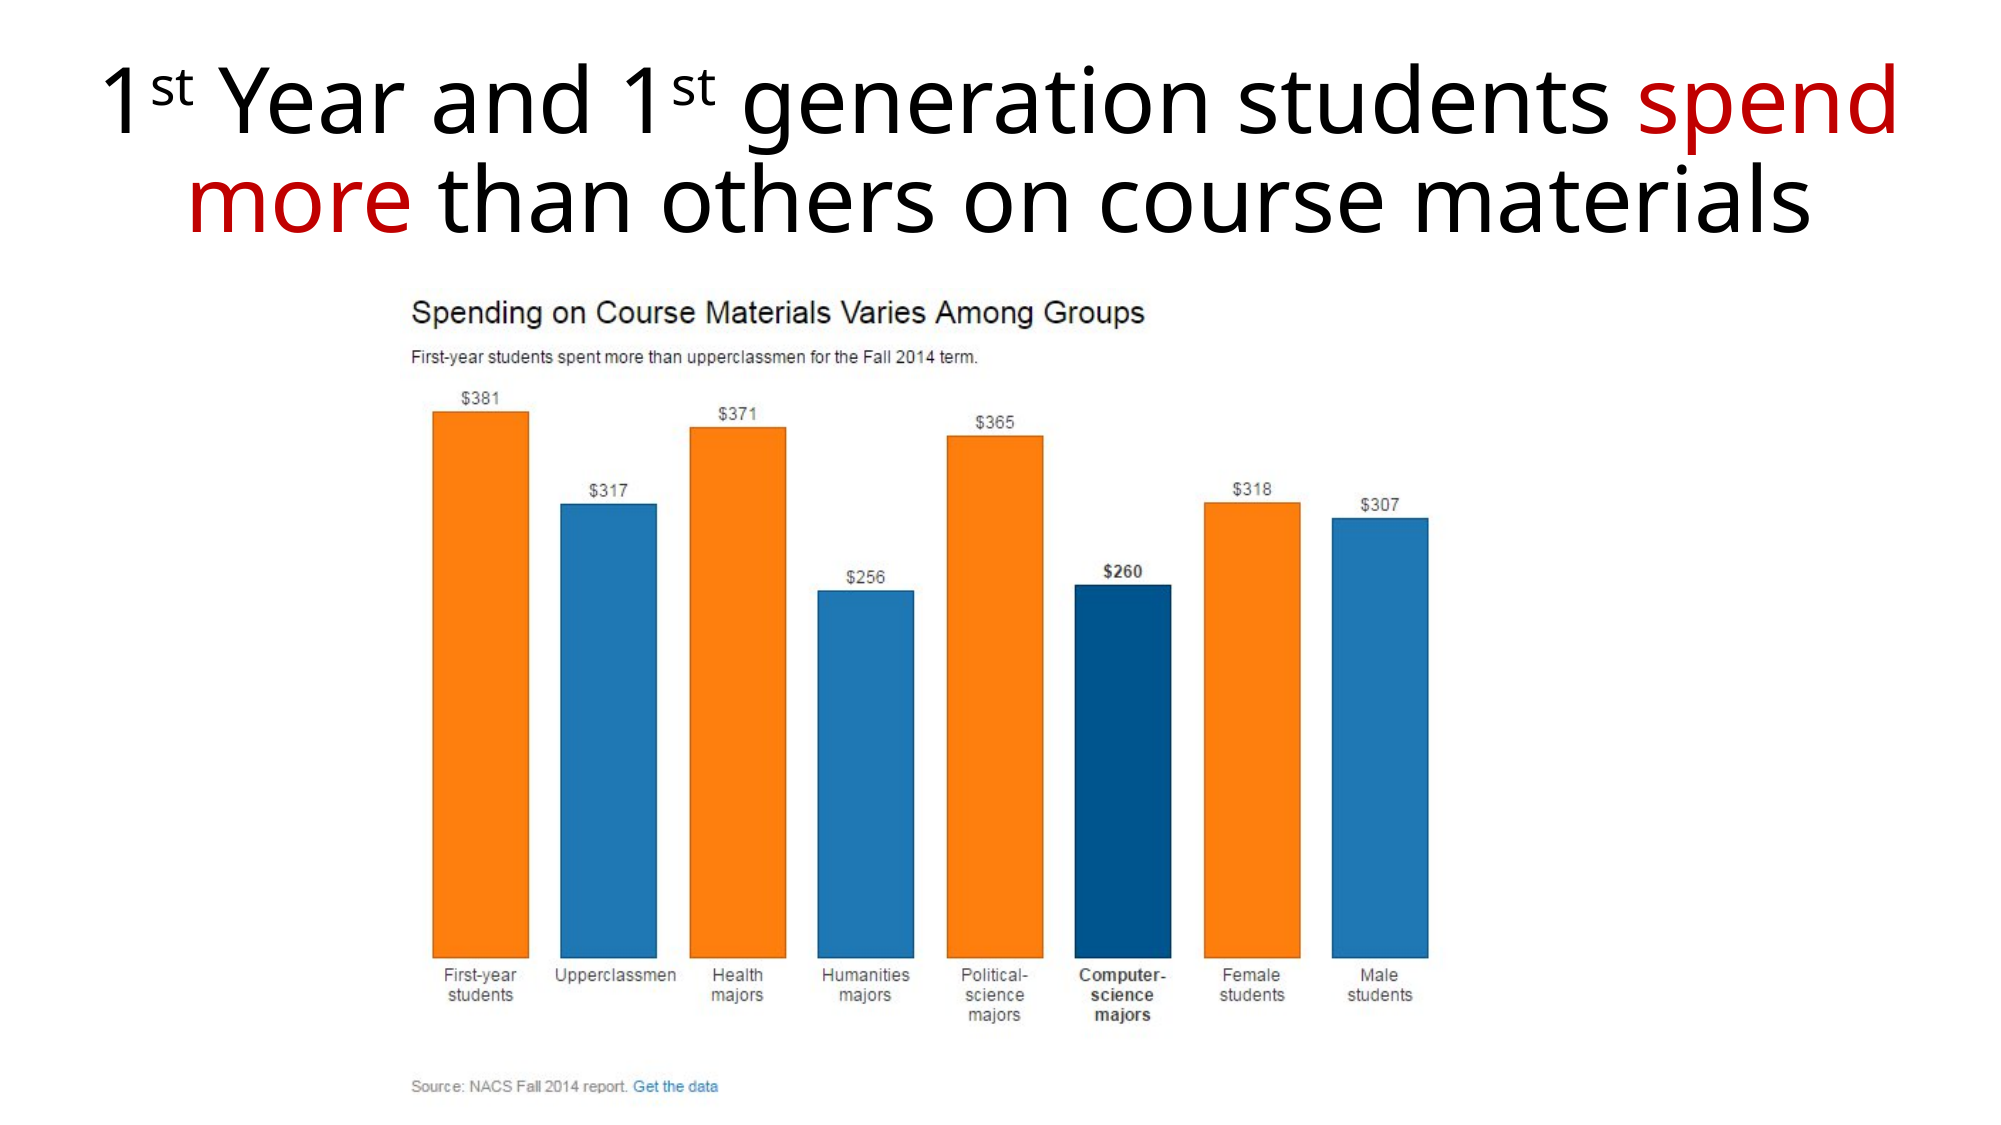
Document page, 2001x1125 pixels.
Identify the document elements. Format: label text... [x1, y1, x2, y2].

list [400, 288, 1460, 1112]
title 1st Year and 1st generation students spend more than others on course materials [0, 44, 2000, 262]
